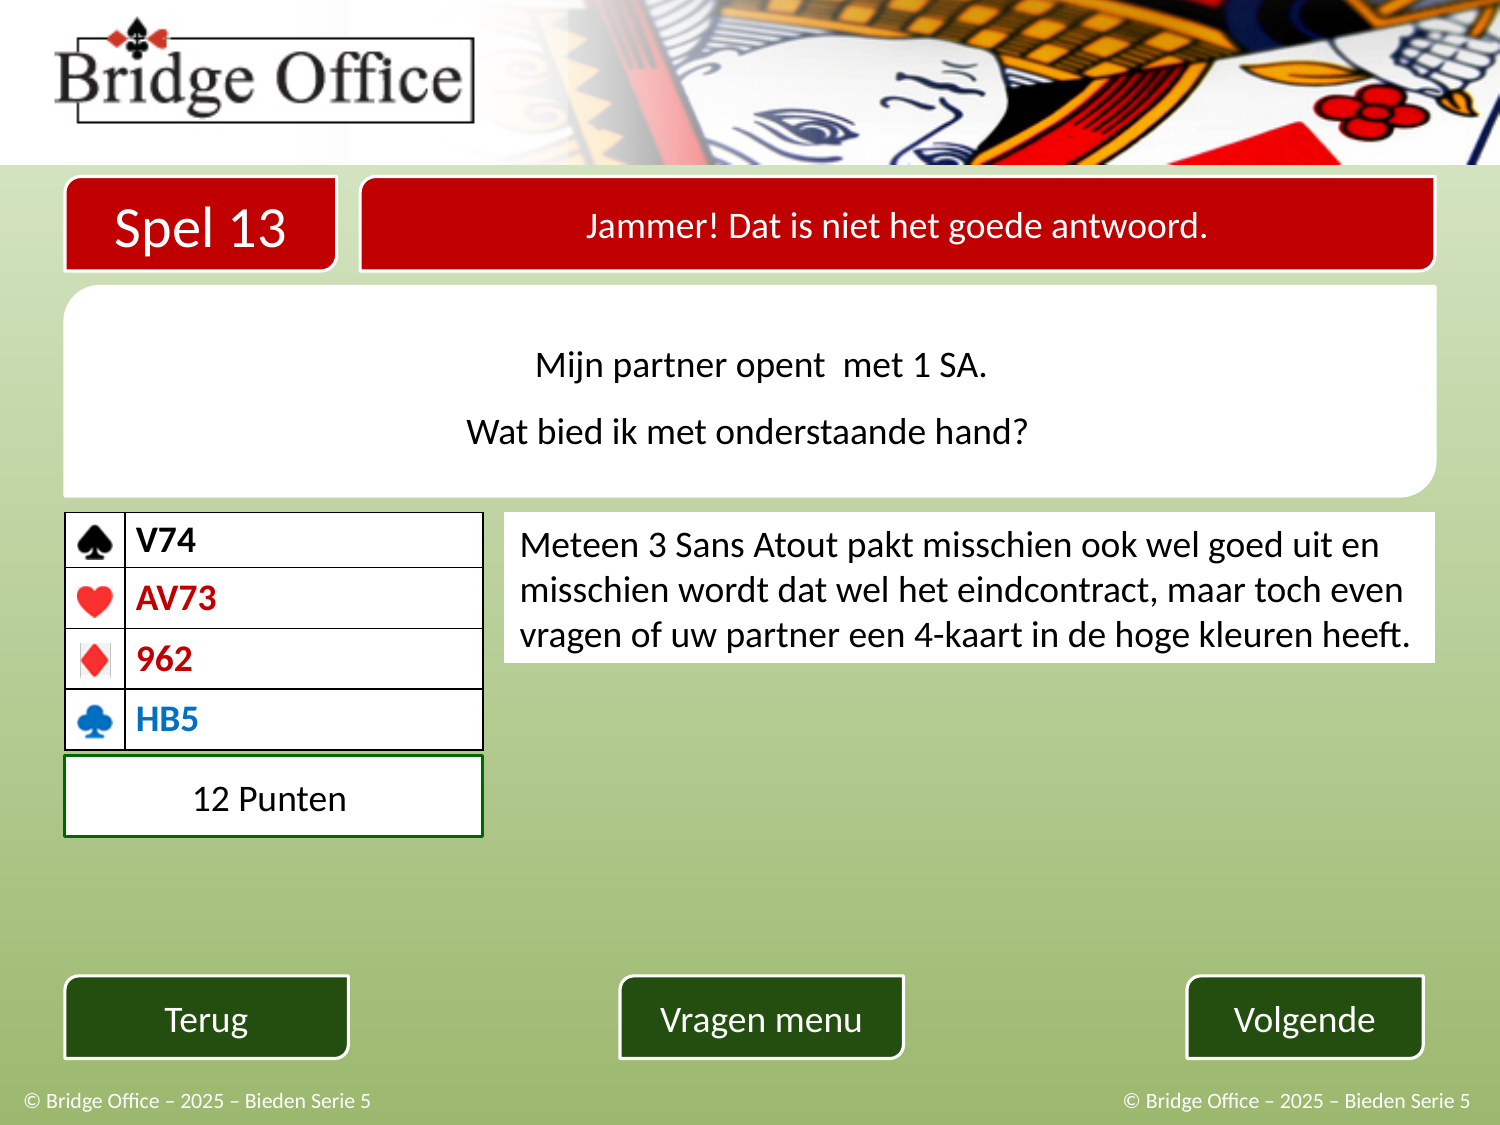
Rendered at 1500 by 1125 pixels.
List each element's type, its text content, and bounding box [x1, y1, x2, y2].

text_box Wat bied ik met onderstaande hand? [451, 399, 1072, 460]
table_header V74 [126, 513, 482, 567]
text_box Spel 13 [63, 179, 339, 273]
text_box © Bridge Office – 2025 – Bieden Serie 5 [1107, 1079, 1500, 1121]
text_box Volgende [1185, 974, 1425, 1061]
table_cell HB5 [126, 690, 482, 749]
text_box Meteen 3 Sans Atout pakt misschien ook wel goed uit en misschien wordt dat wel het eindcontract, maar toch even vragen of uw partner een 4-kaart in de hoge kleuren heeft. [504, 512, 1435, 663]
table_cell [66, 629, 124, 688]
text_box 12 Punten [63, 754, 484, 838]
picture [77, 585, 114, 618]
table_header [66, 513, 124, 567]
table_cell [66, 690, 124, 749]
picture [77, 703, 114, 740]
text_box Jammer! Dat is niet het goede antwoord. [358, 179, 1437, 273]
table_cell AV73 [126, 568, 482, 628]
text_box Terug [63, 974, 350, 1061]
text_box [63, 284, 1437, 498]
text_box Vragen menu [618, 974, 906, 1061]
table_cell [66, 568, 124, 628]
picture [77, 643, 114, 679]
picture [77, 524, 114, 561]
text_box Mijn partner opent met 1 SA. [508, 332, 1015, 393]
text_box © Bridge Office – 2025 – Bieden Serie 5 [8, 1079, 393, 1121]
picture [0, 0, 1500, 166]
table_cell 962 [126, 629, 482, 688]
